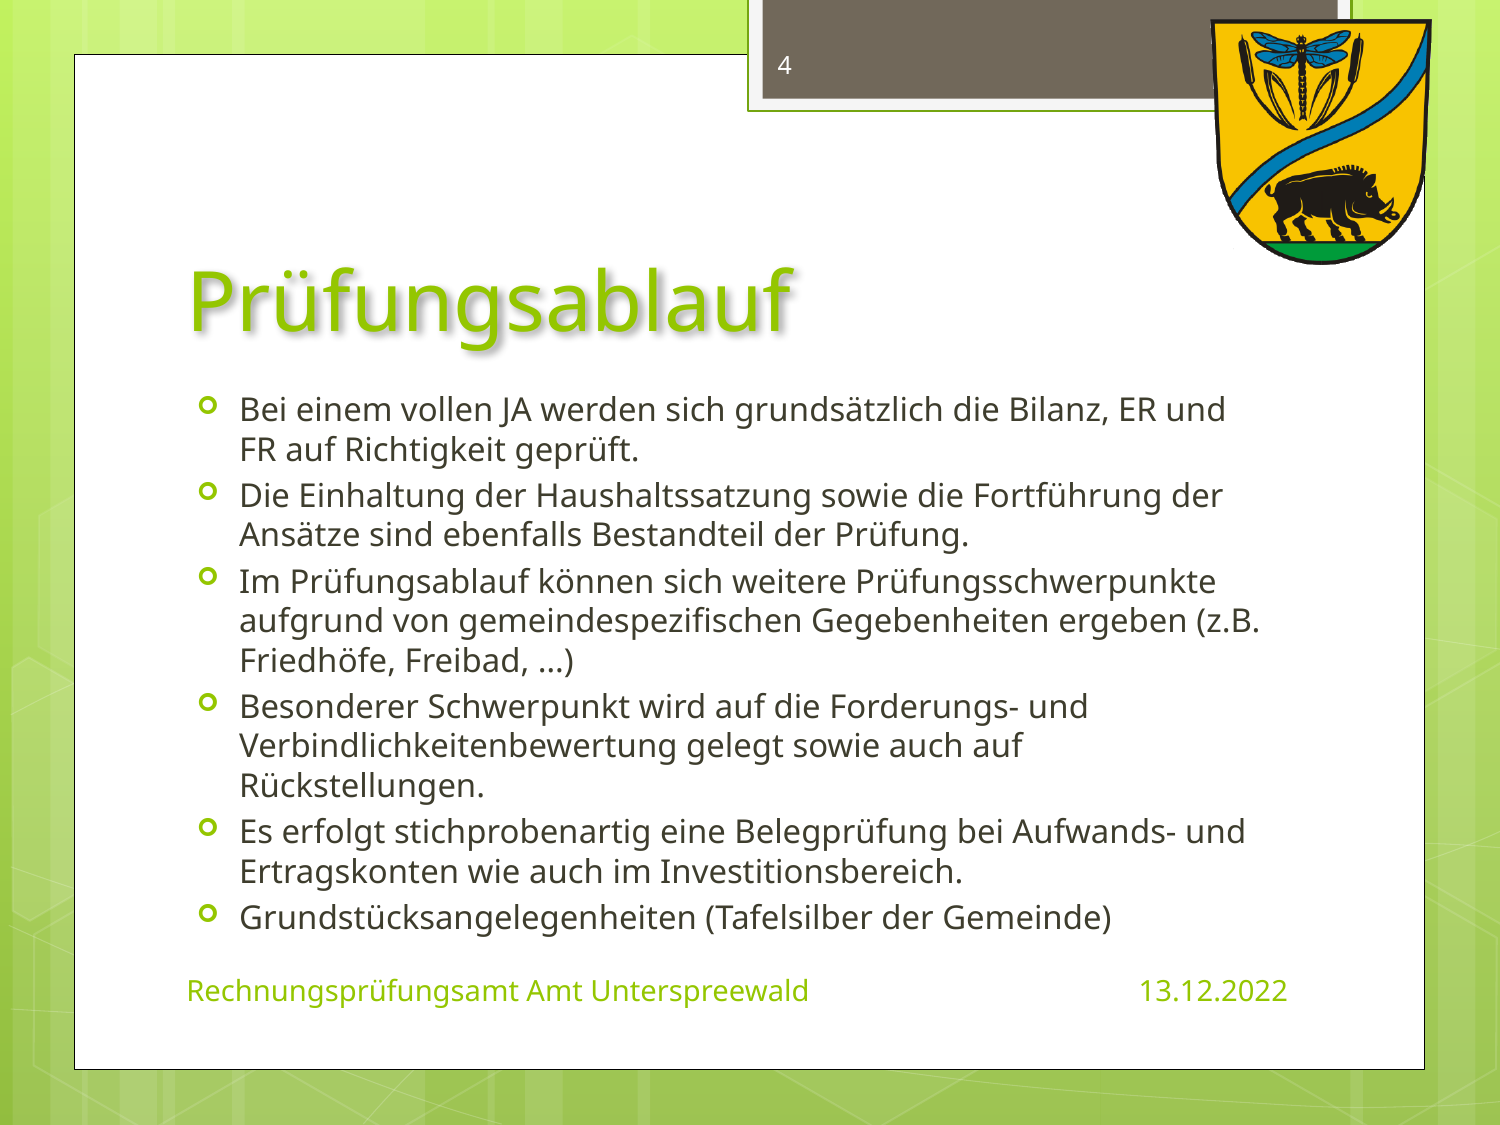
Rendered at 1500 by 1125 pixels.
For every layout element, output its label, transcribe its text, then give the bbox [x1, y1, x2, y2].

slide_number 4 [762, 36, 982, 97]
footer Rechnungsprüfungsamt Amt Unterspreewald 13.12.2022 [171, 960, 1336, 1020]
picture [1210, 19, 1432, 265]
list Bei einem vollen JA werden sich grundsätzlich die Bilanz, ER und FR auf Richtigkeit geprüft. Die Einhaltung der Haushaltssatzung sowie die Fortführung der Ansätze sind ebenfalls Bestandteil der Prüfung. Im Prüfungsablauf können sich weitere Prüfungsschwerpunkte aufgrund von gemeindespezifischen Gegebenheiten ergeben (z.B. Friedhöfe, Freibad, …) Besonderer Schwerpunkt wird auf die Forderungs- und Verbindlichkeitenbewertung gelegt sowie auch auf Rückstellungen. Es erfolgt stichprobenartig eine Belegprüfung bei Aufwands- und Ertragskonten wie auch im Investitionsbereich. Grundstücksangelegenheiten (Tafelsilber der Gemeinde) [171, 381, 1283, 957]
title Prüfungsablauf [171, 168, 1324, 357]
